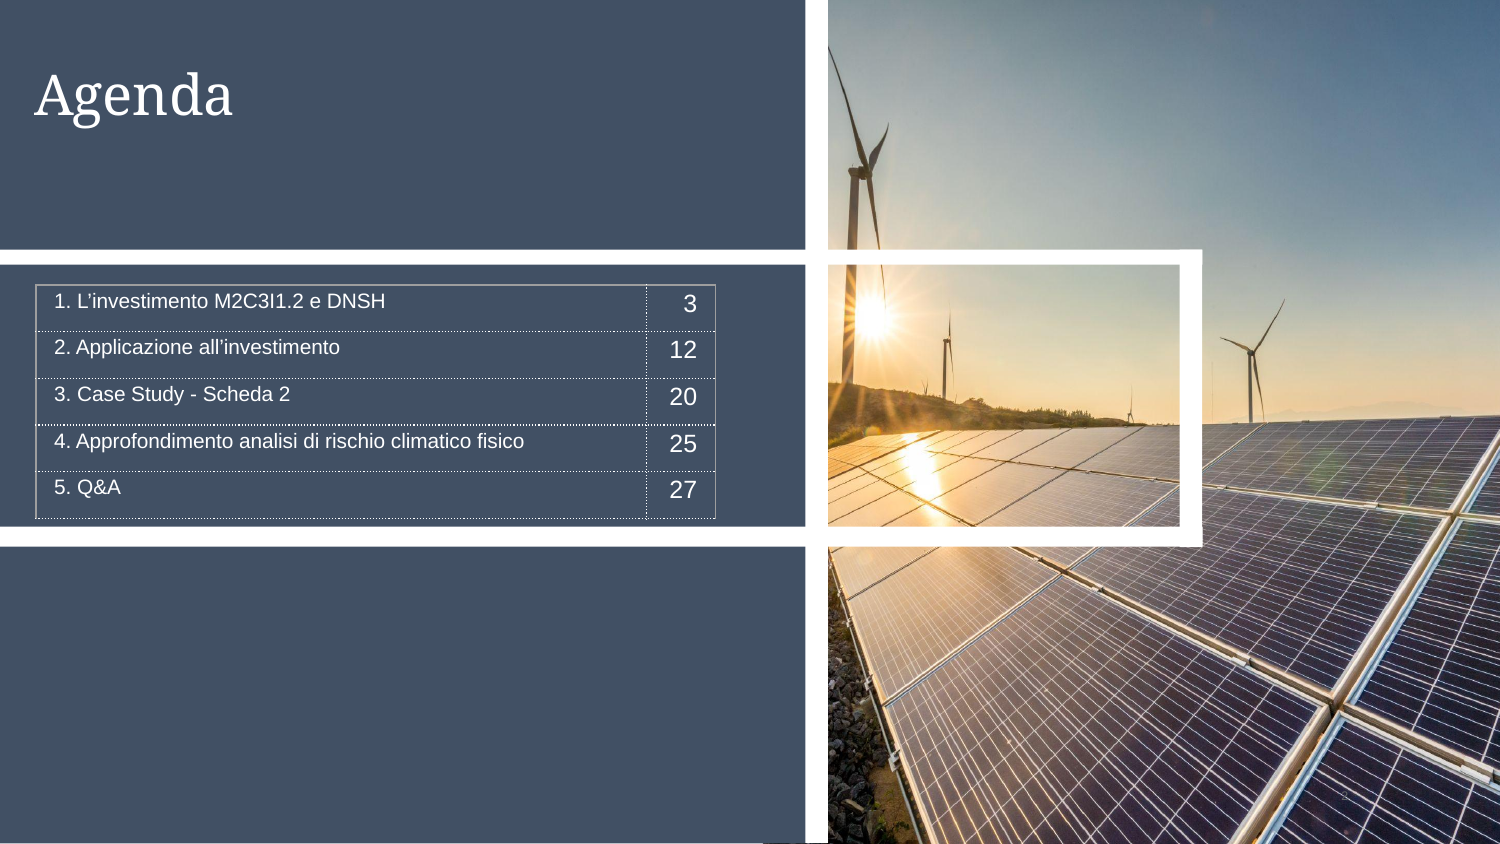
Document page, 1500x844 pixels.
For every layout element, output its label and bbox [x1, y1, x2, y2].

picture [1203, 0, 1500, 844]
text_box [0, 0, 1203, 844]
